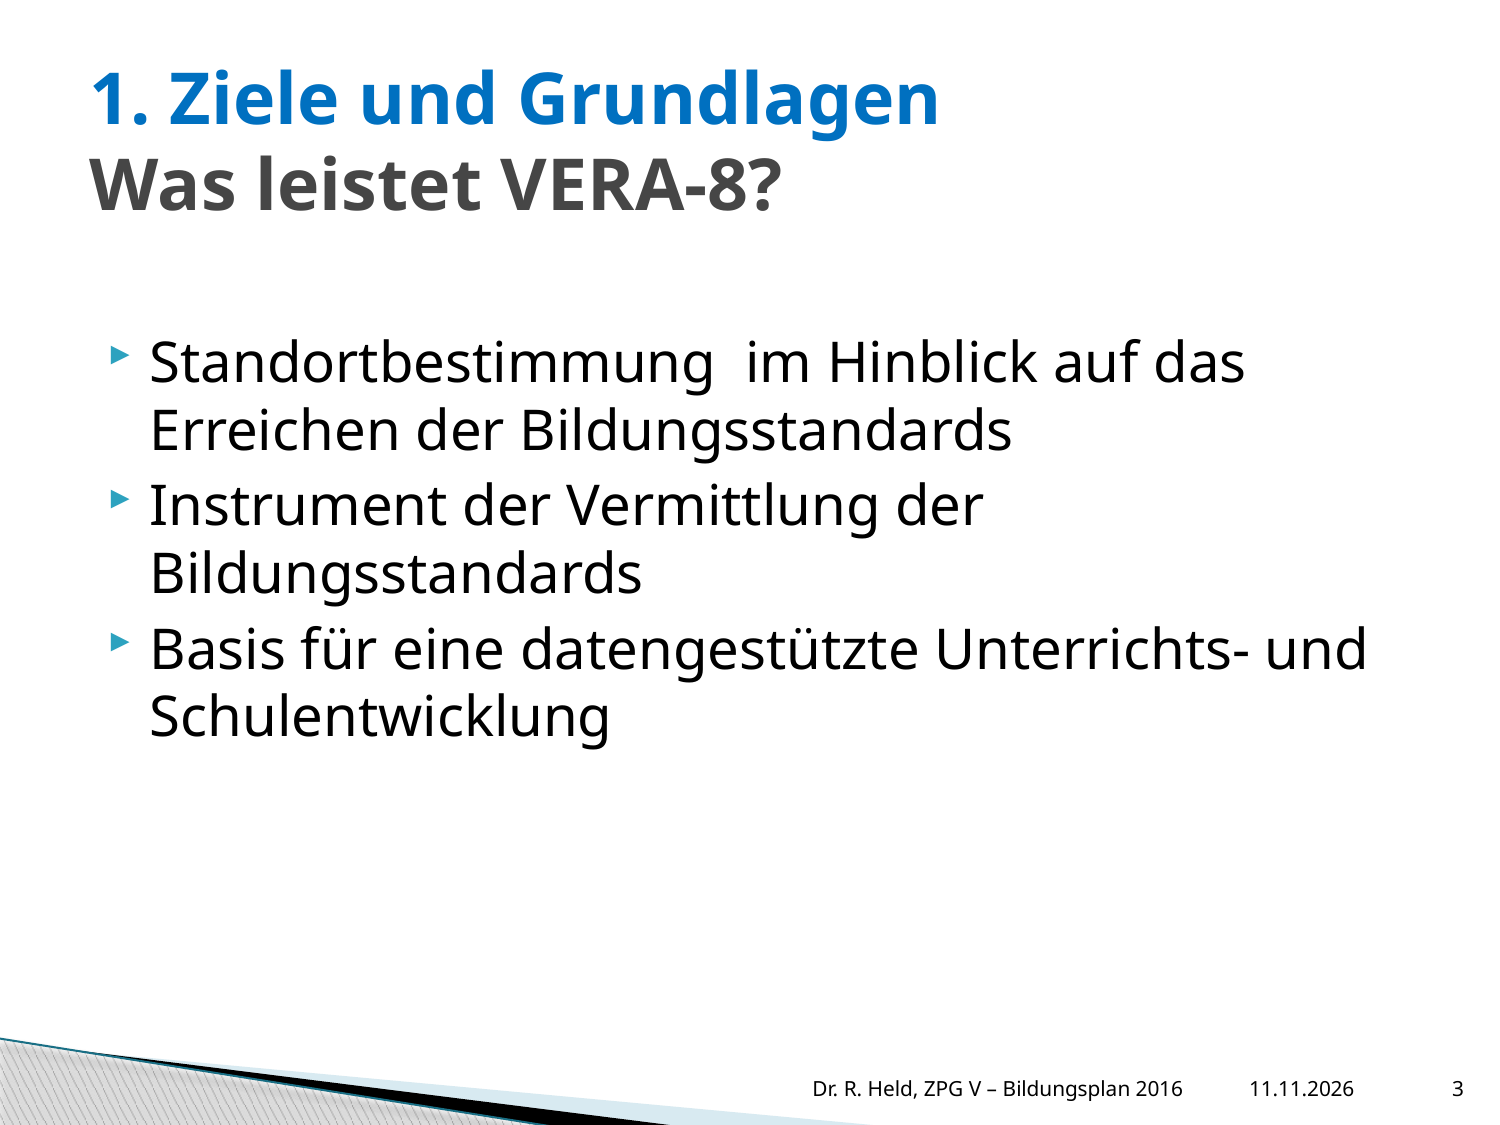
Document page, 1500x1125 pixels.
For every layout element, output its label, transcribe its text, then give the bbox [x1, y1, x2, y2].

slide_number 3 [1399, 1051, 1479, 1112]
list Standortbestimmung im Hinblick auf das Erreichen der Bildungsstandards Instrument der Vermittlung der Bildungsstandards Basis für eine datengestützte Unterrichts- und Schulentwicklung [75, 243, 1425, 986]
title 1. Ziele und Grundlagen Was leistet VERA-8? [75, 45, 1425, 233]
footer Dr. R. Held, ZPG V – Bildungsplan 2016 [797, 1051, 1235, 1112]
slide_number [1235, 1051, 1399, 1112]
